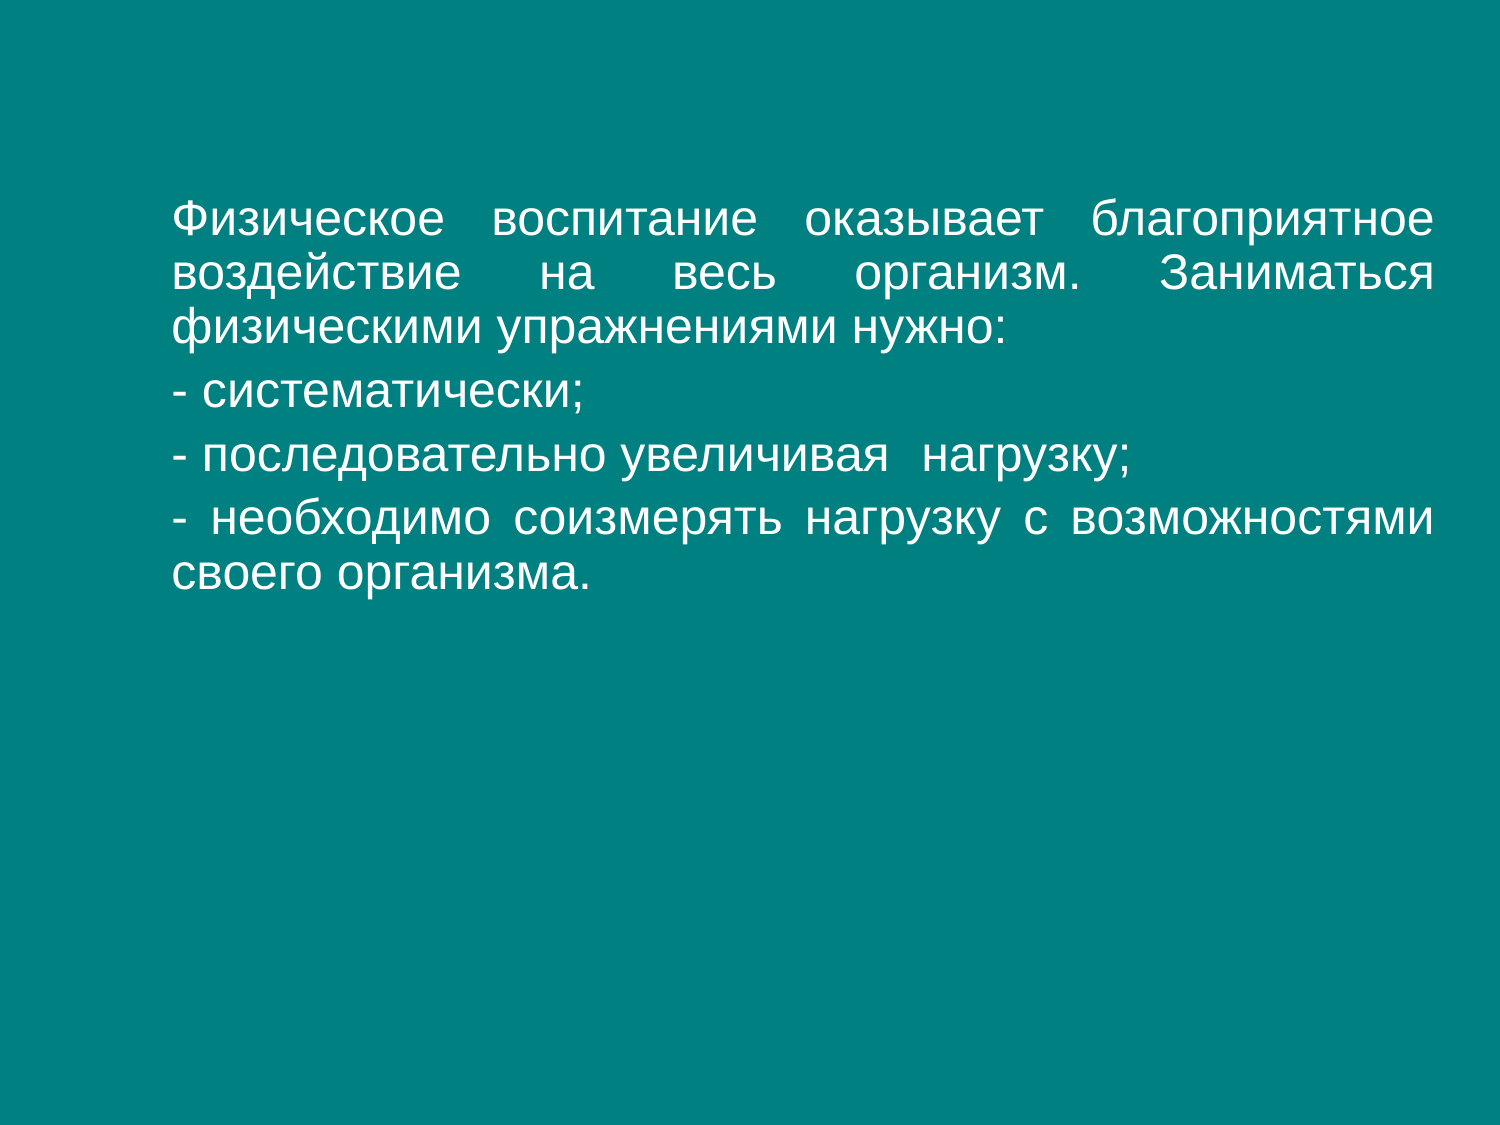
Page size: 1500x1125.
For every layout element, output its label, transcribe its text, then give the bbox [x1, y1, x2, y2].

list Физическое воспитание оказывает благоприятное воздействие на весь организм. Заниматься физическими упражнениями нужно: - систематически; - последовательно увеличивая нагрузку; - необходимо соизмерять нагрузку с возможностями своего организма. [100, 184, 1451, 928]
